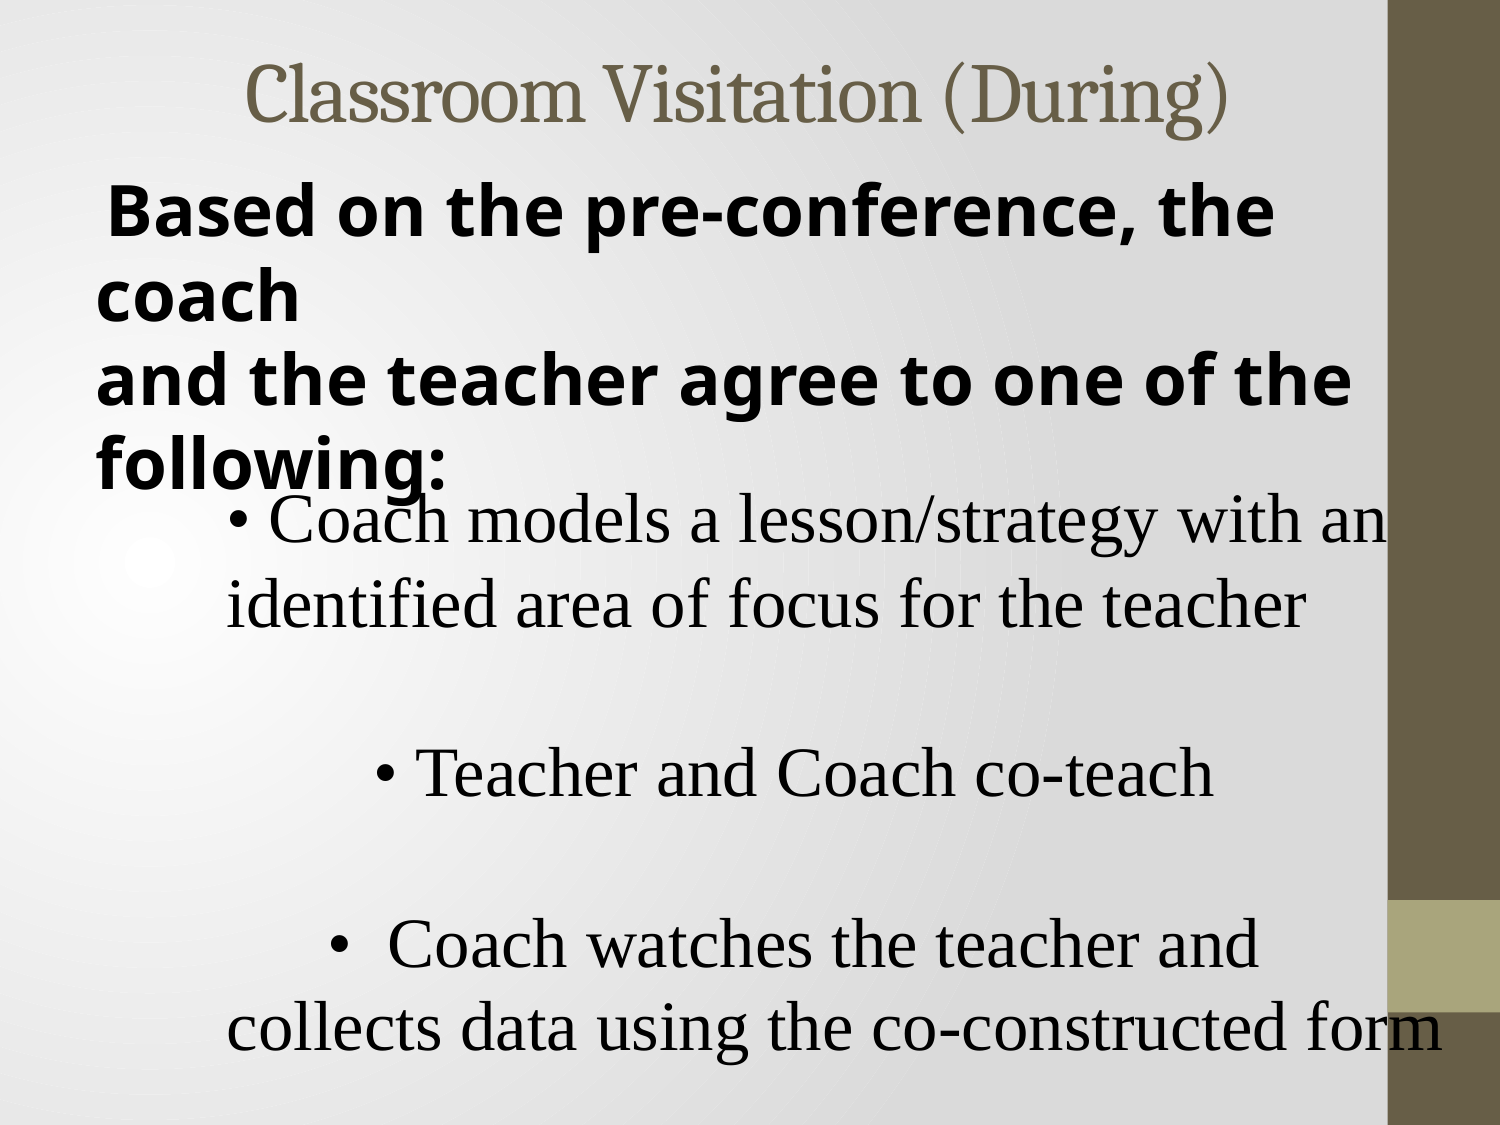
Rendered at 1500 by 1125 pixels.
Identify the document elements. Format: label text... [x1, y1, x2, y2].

text_box Classroom Visitation (During) [245, 43, 1235, 166]
text_box • Coach models a lesson/strategy with an identified area of focus for the teacher [226, 470, 1390, 727]
text_box • Teacher and Coach co-teach [373, 729, 1217, 892]
text_box collects data using the co-constructed form [226, 983, 1447, 1125]
text_box Based on the pre-conference, the coach and the teacher agree to one of the following: [95, 166, 1494, 505]
text_box • Coach watches the teacher and [327, 899, 1263, 983]
